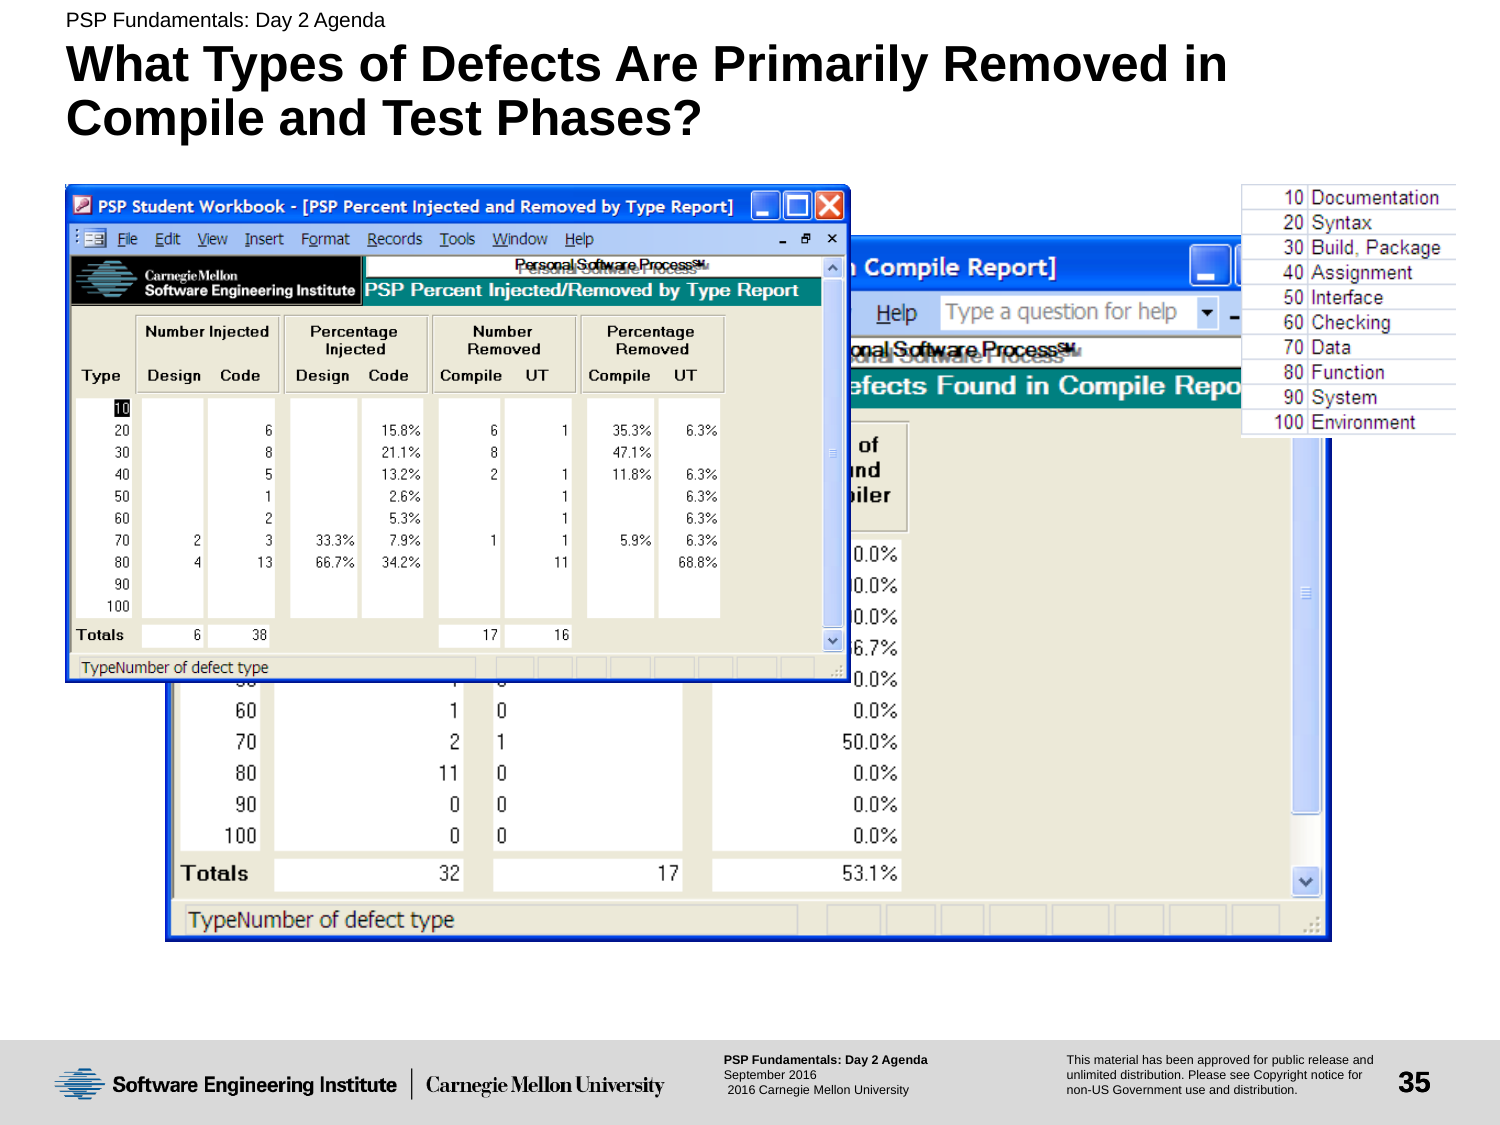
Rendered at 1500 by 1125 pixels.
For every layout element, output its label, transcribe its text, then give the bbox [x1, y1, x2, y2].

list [165, 235, 1332, 942]
picture [46, 1061, 673, 1104]
picture [1241, 184, 1456, 438]
title What Types of Defects Are Primarily Removed in Compile and Test Phases? [65, 37, 1430, 148]
picture [65, 184, 851, 683]
